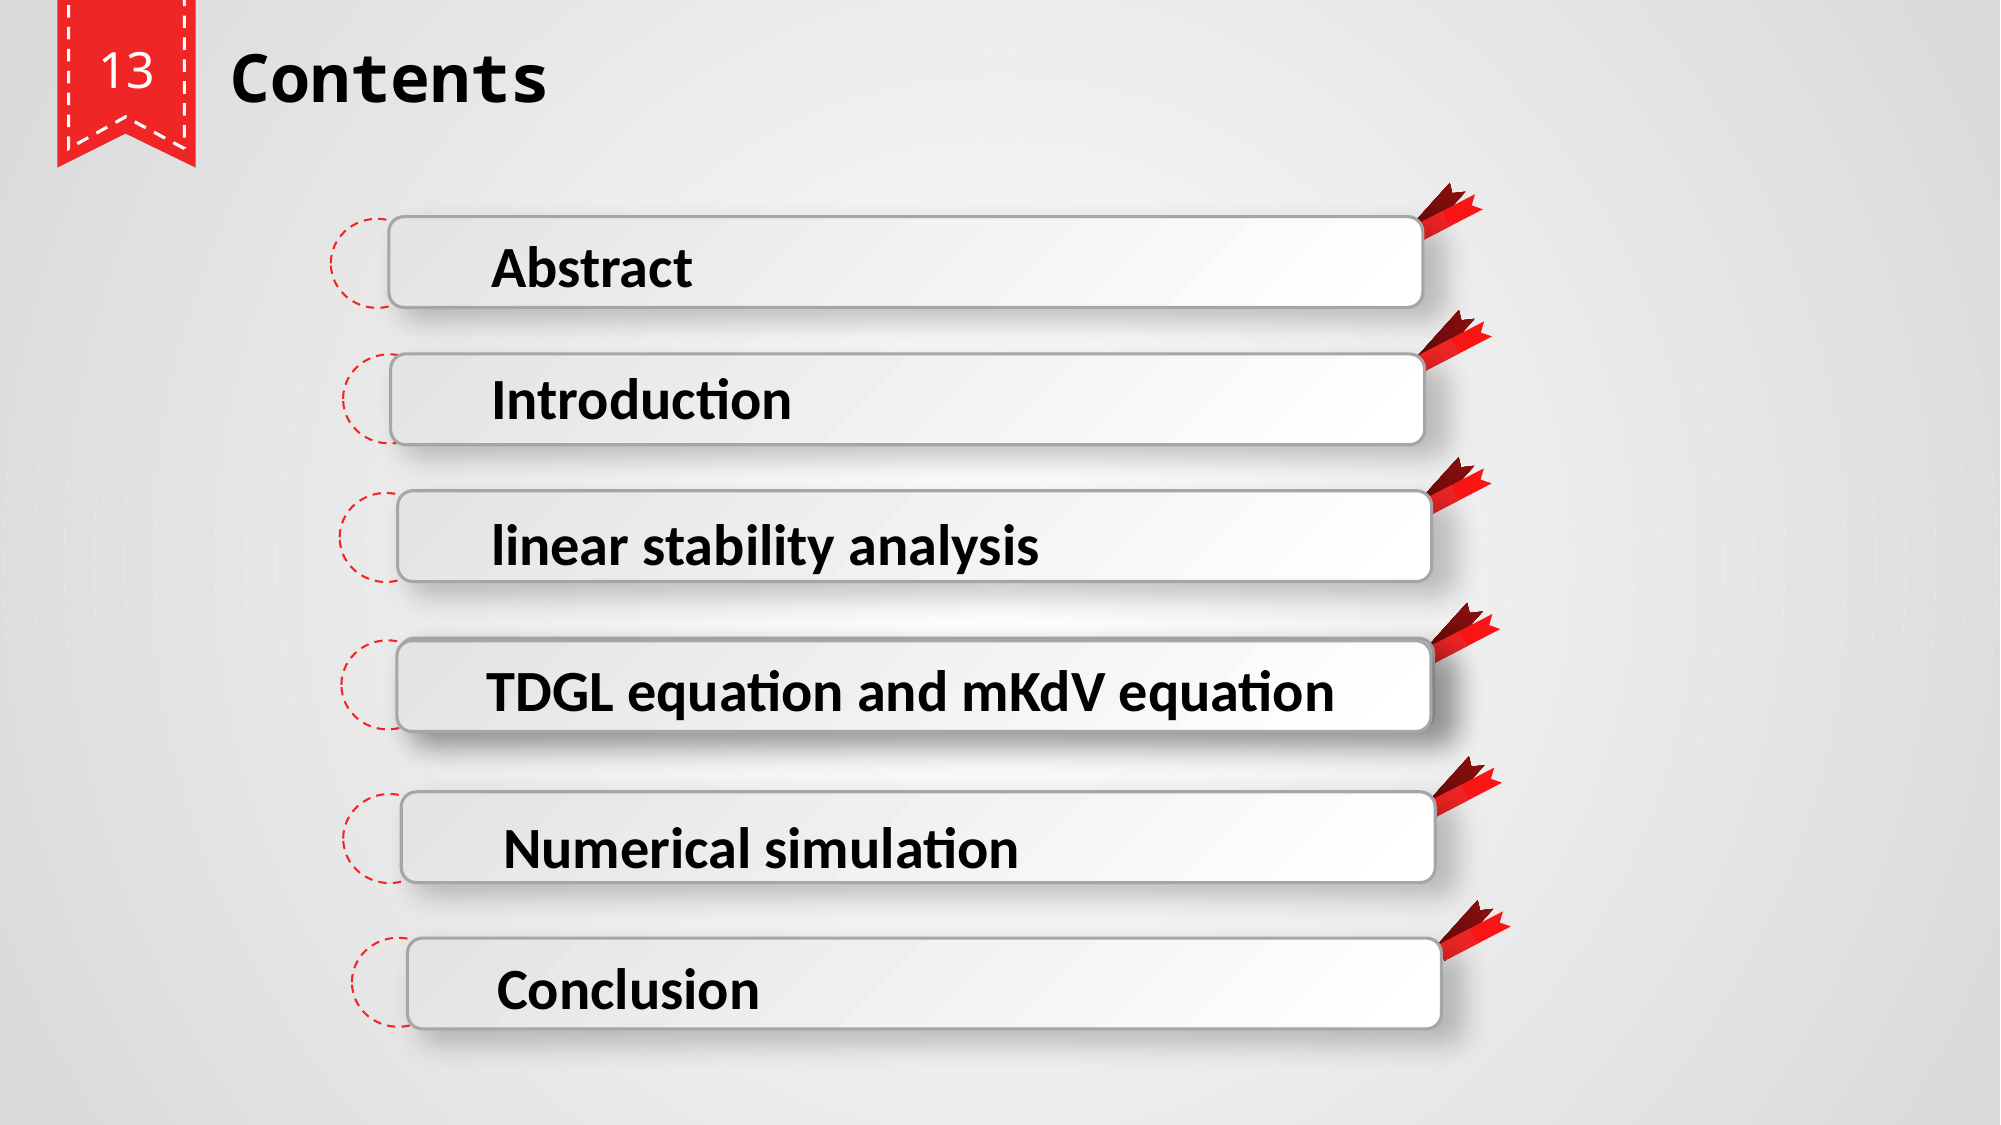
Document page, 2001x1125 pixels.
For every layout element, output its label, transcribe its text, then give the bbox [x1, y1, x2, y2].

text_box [1412, 463, 1488, 503]
text_box [396, 489, 1433, 583]
text_box [389, 352, 1426, 446]
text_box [1421, 609, 1496, 649]
text_box Abstract [476, 222, 1063, 307]
text_box [329, 217, 391, 309]
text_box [1431, 906, 1507, 946]
text_box Numerical simulation [488, 802, 1409, 888]
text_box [1412, 316, 1488, 356]
text_box [338, 491, 400, 583]
text_box [342, 353, 398, 445]
text_box Contents [216, 27, 588, 123]
text_box TDGL equation and mKdV equation [472, 646, 1393, 731]
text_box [56, 0, 196, 168]
text_box [350, 936, 413, 1028]
text_box linear stability analysis [463, 500, 1384, 585]
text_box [1422, 763, 1498, 803]
text_box [387, 215, 1424, 309]
text_box [342, 792, 404, 884]
text_box Conclusion [482, 943, 1403, 1029]
text_box [406, 937, 1443, 1030]
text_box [1403, 189, 1479, 229]
text_box [340, 639, 402, 731]
text_box [395, 639, 1432, 733]
text_box Introduction [476, 353, 1063, 439]
text_box [400, 790, 1437, 884]
